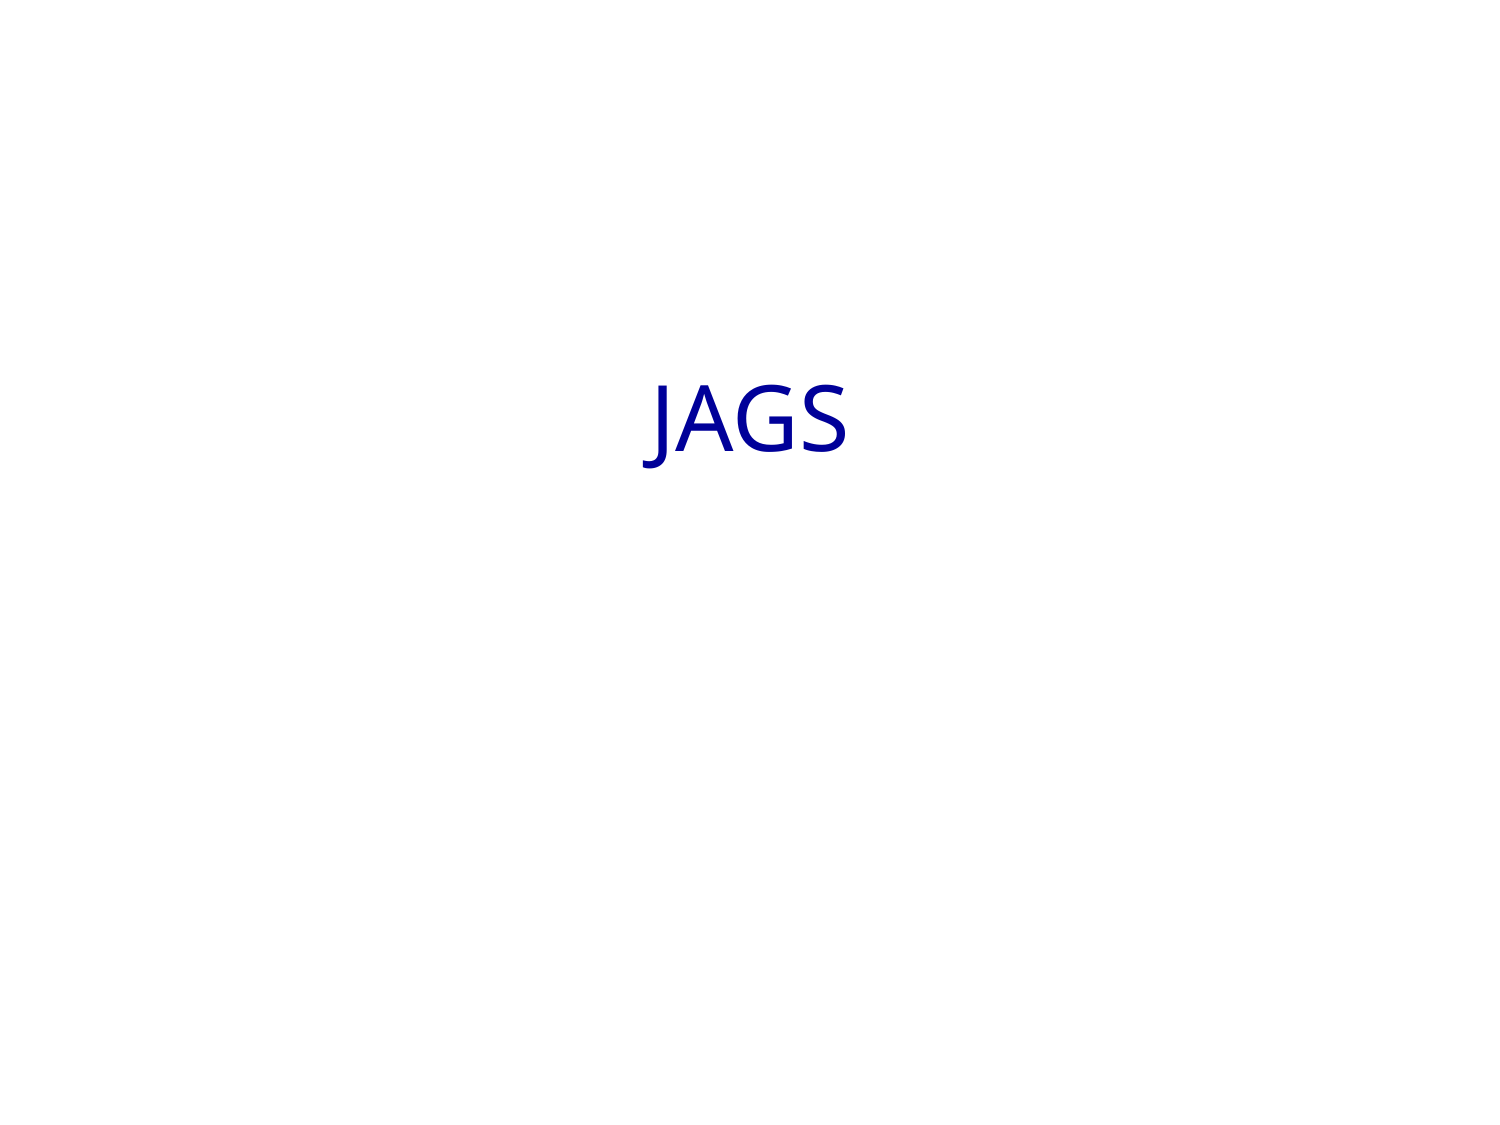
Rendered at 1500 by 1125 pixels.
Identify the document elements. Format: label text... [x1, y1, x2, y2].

title JAGS [112, 349, 1388, 591]
